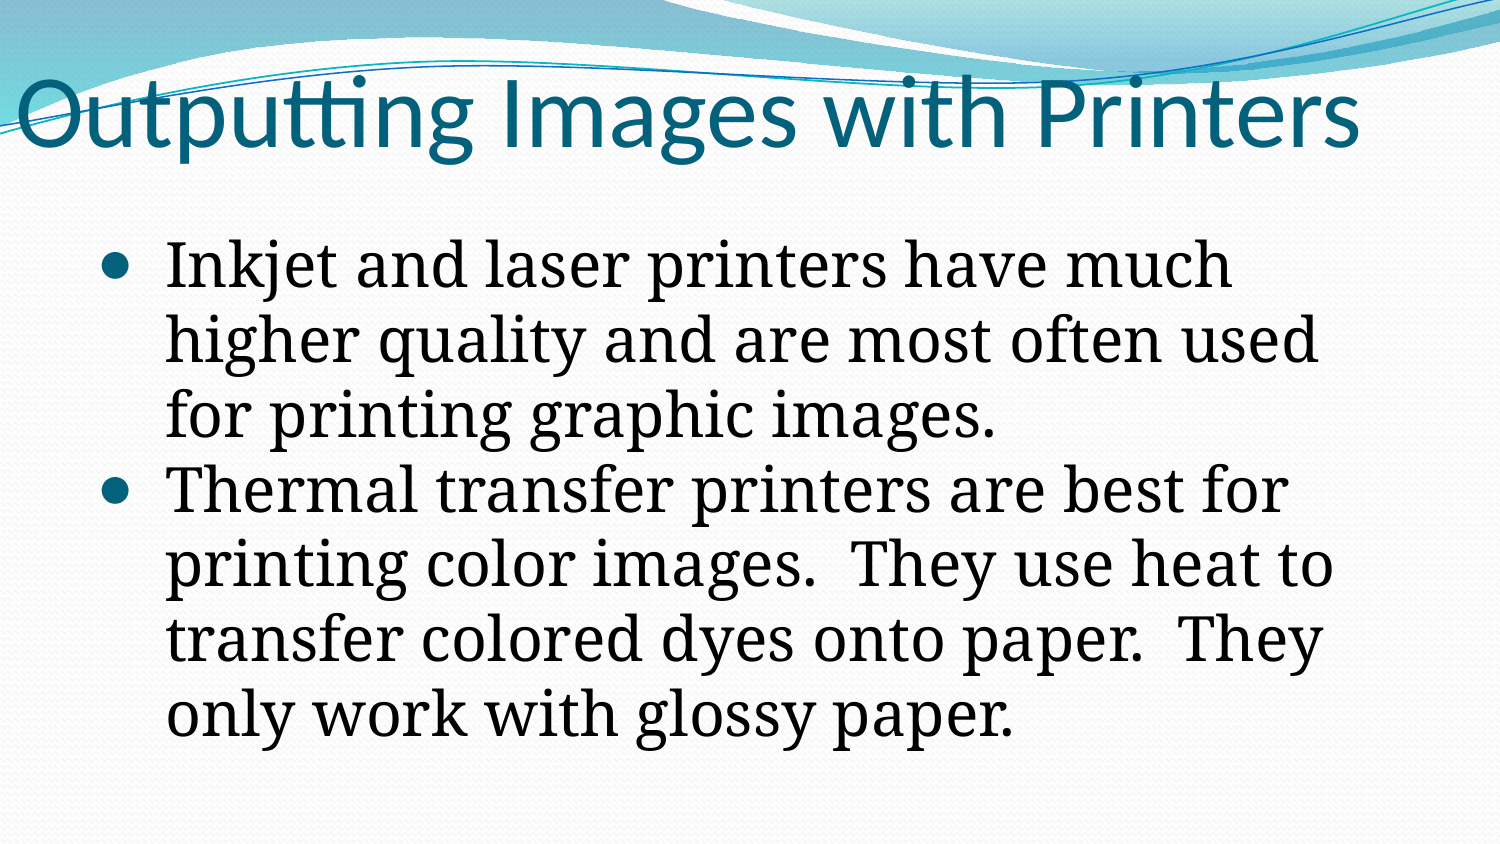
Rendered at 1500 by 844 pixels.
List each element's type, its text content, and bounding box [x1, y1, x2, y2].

title Outputting Images with Printers [0, 16, 1413, 183]
list Inkjet and laser printers have much higher quality and are most often used for printing graphic images. Thermal transfer printers are best for printing color images. They use heat to transfer colored dyes onto paper. They only work with glossy paper. [75, 209, 1425, 806]
